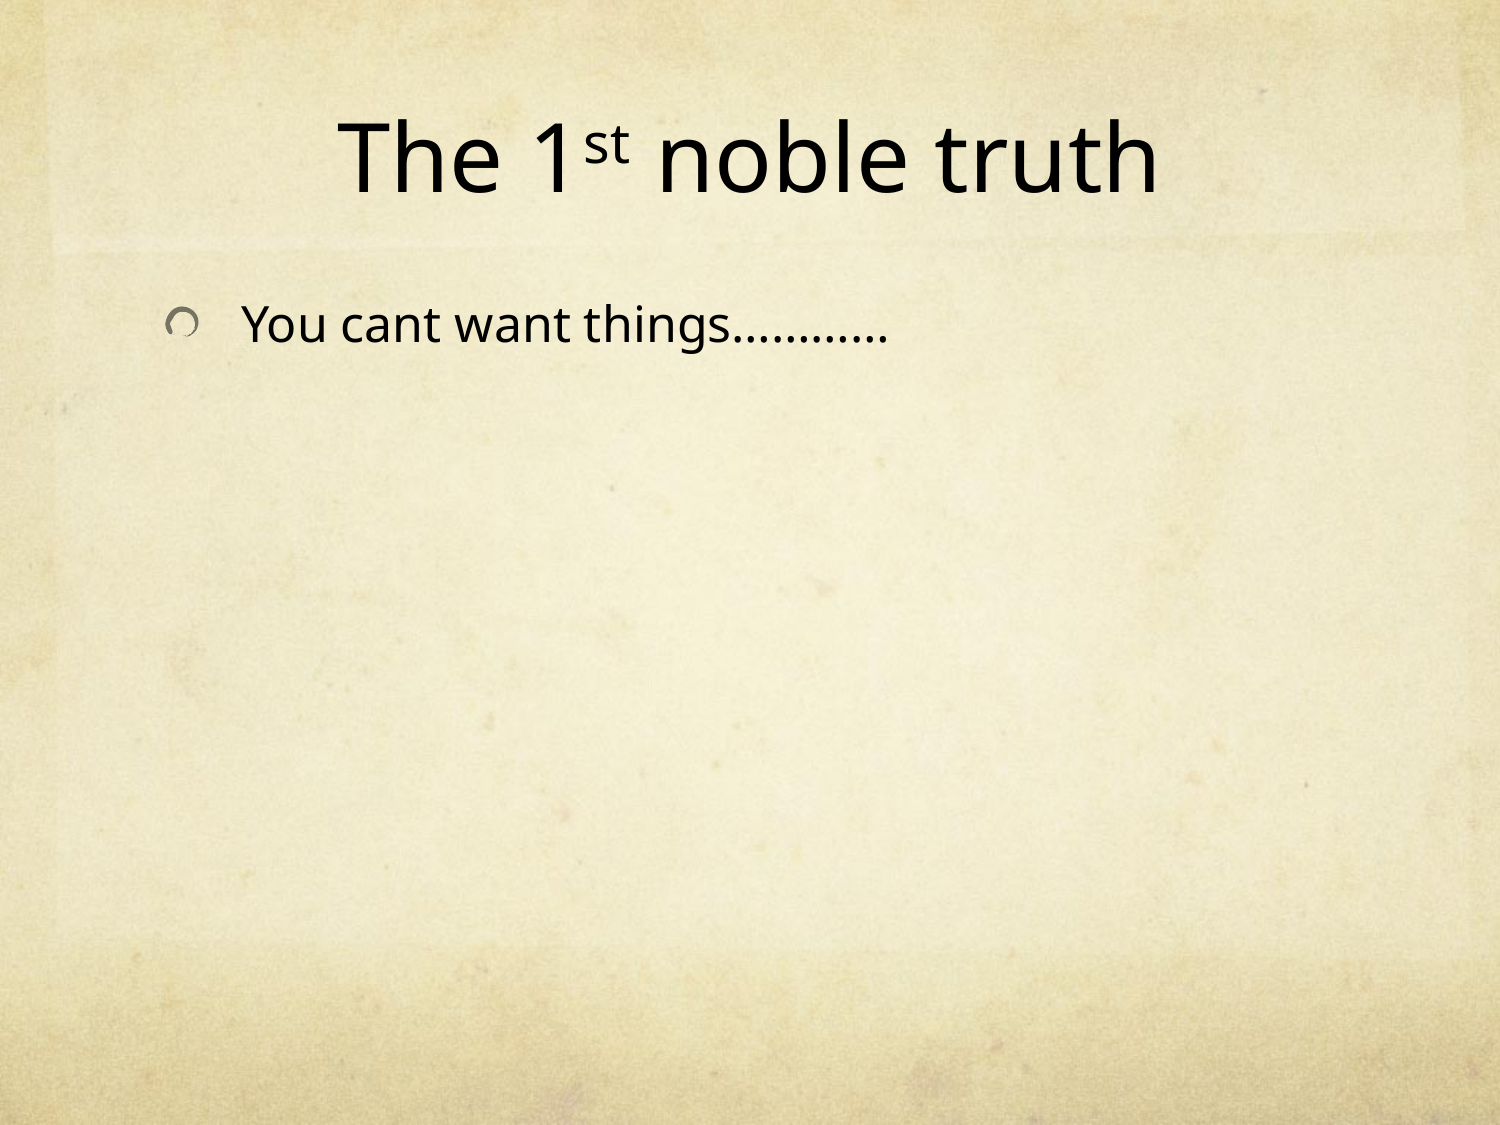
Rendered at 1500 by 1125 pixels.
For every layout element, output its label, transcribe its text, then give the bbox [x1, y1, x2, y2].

title The 1st noble truth [150, 82, 1350, 225]
list You cant want things………… [150, 284, 1350, 950]
picture [0, 0, 1500, 1125]
